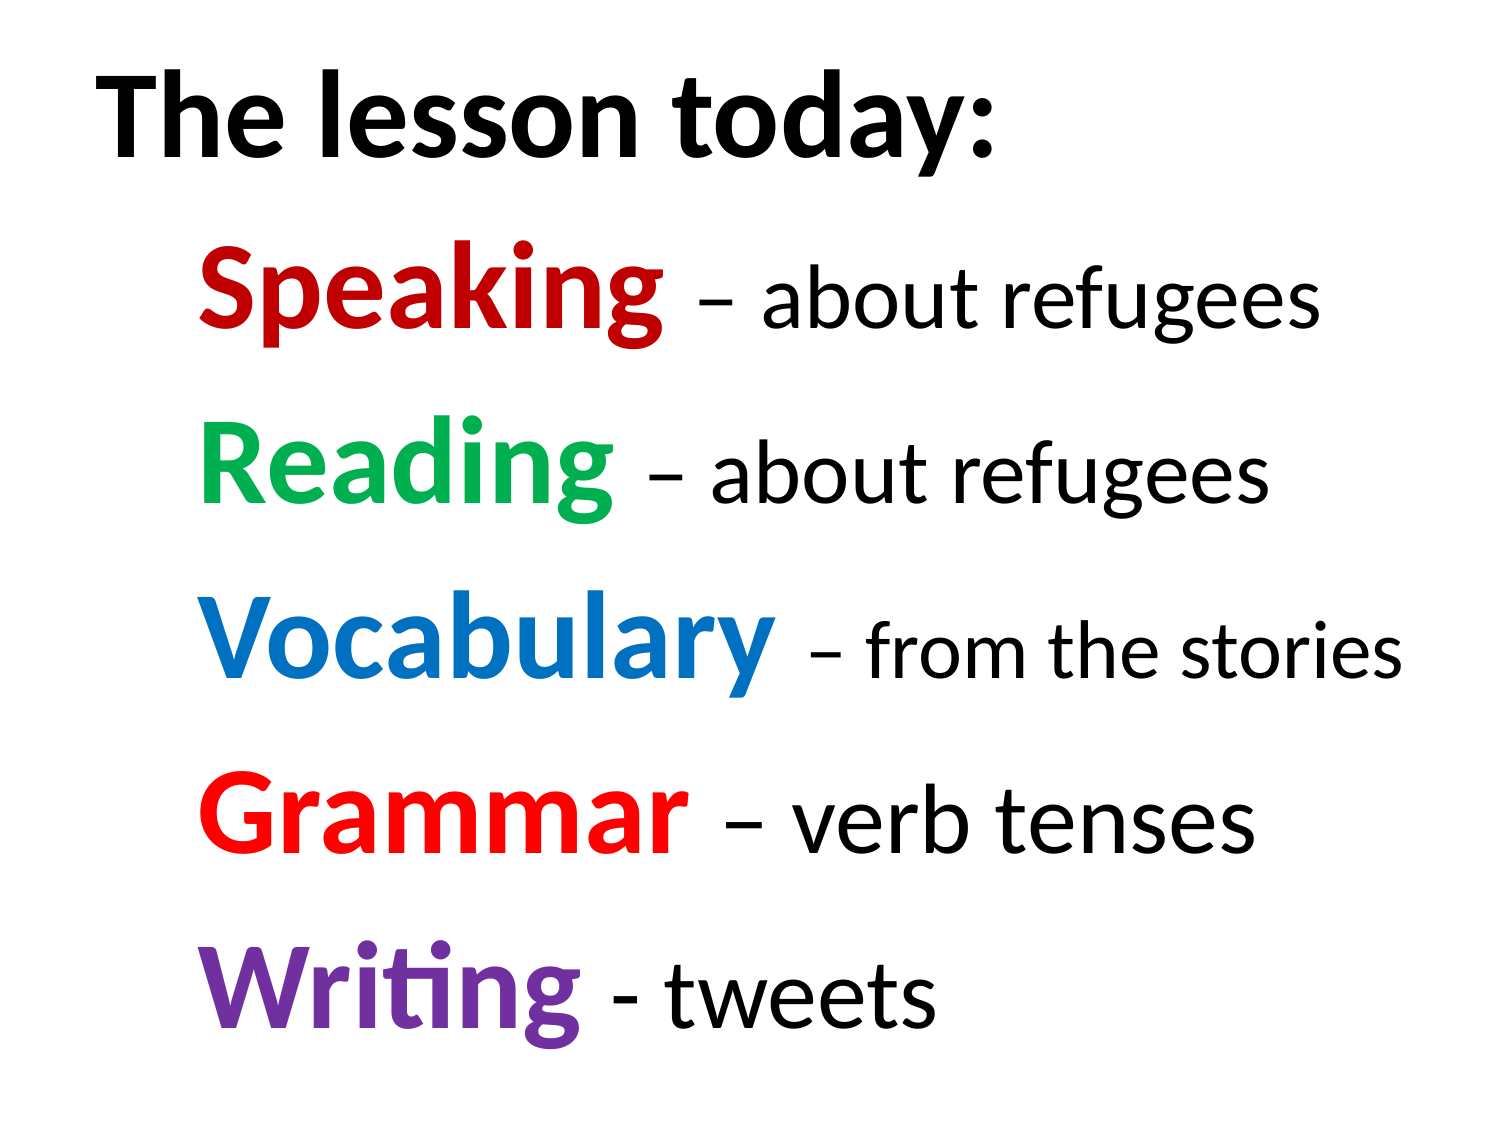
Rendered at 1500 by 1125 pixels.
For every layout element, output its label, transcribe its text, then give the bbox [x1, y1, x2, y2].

title The lesson today: [75, 19, 1022, 197]
list Speaking – about refugees Reading – about refugees Vocabulary – from the stories Grammar – verb tenses Writing - tweets [183, 196, 1425, 1094]
